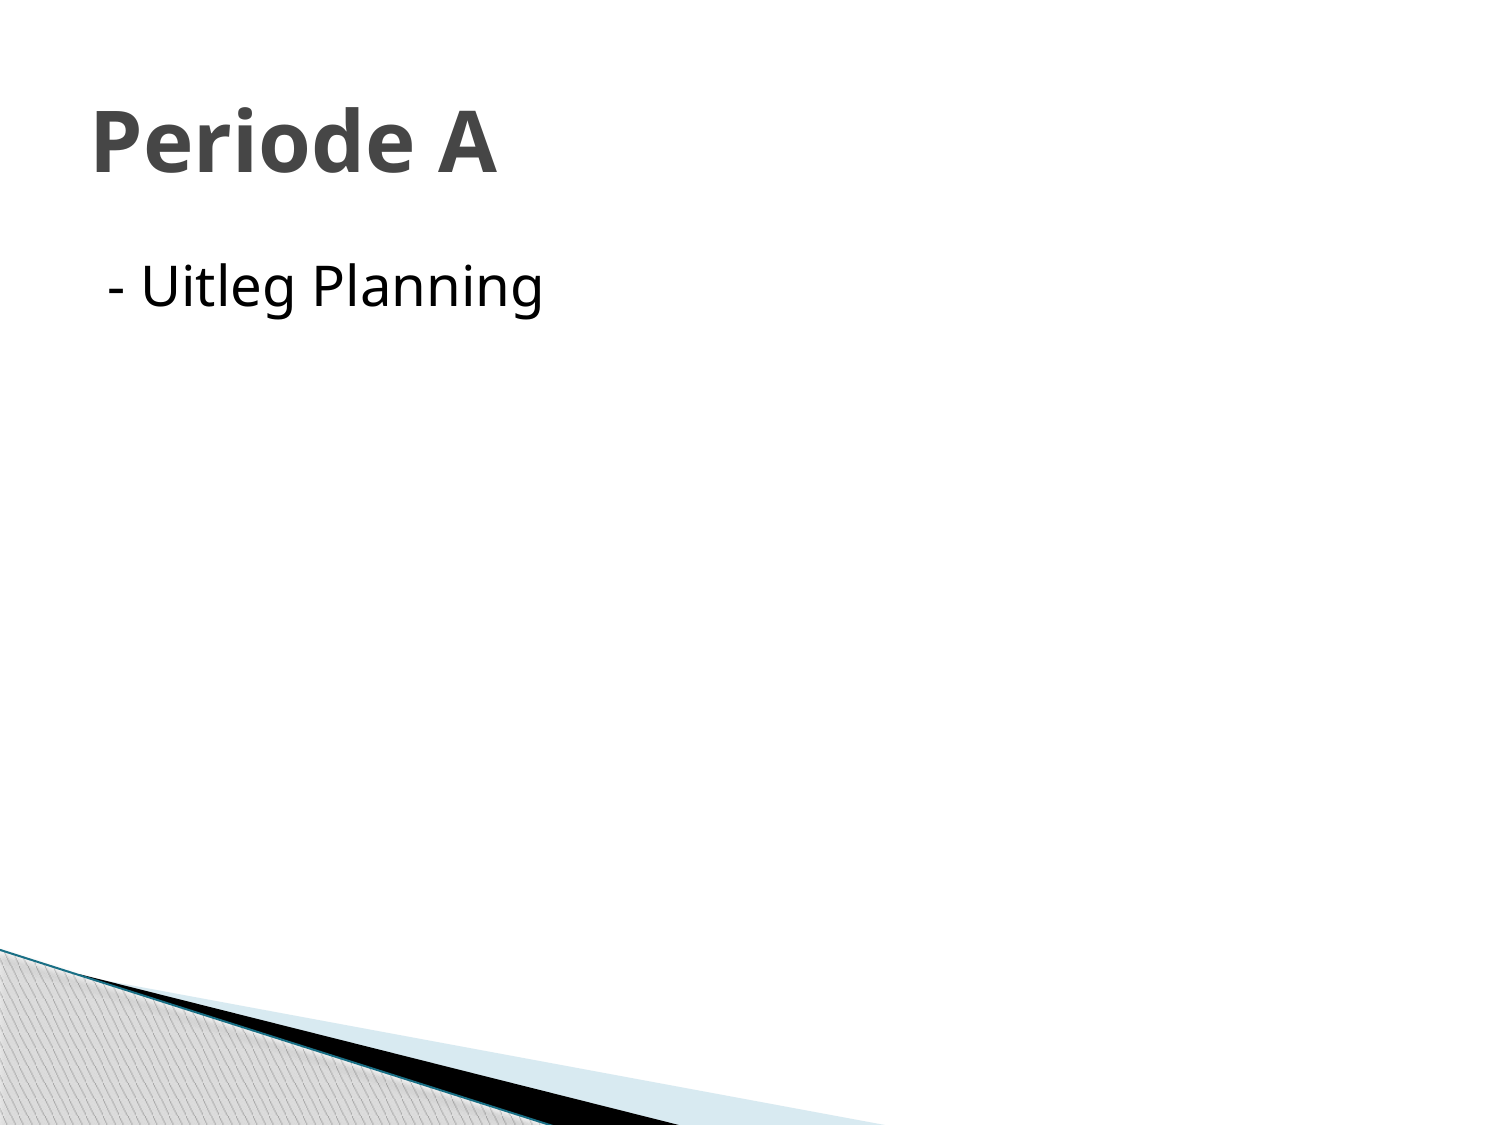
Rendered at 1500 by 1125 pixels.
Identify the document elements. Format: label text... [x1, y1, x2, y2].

list - Uitleg Planning [75, 243, 1425, 986]
title Periode A [75, 45, 1425, 233]
